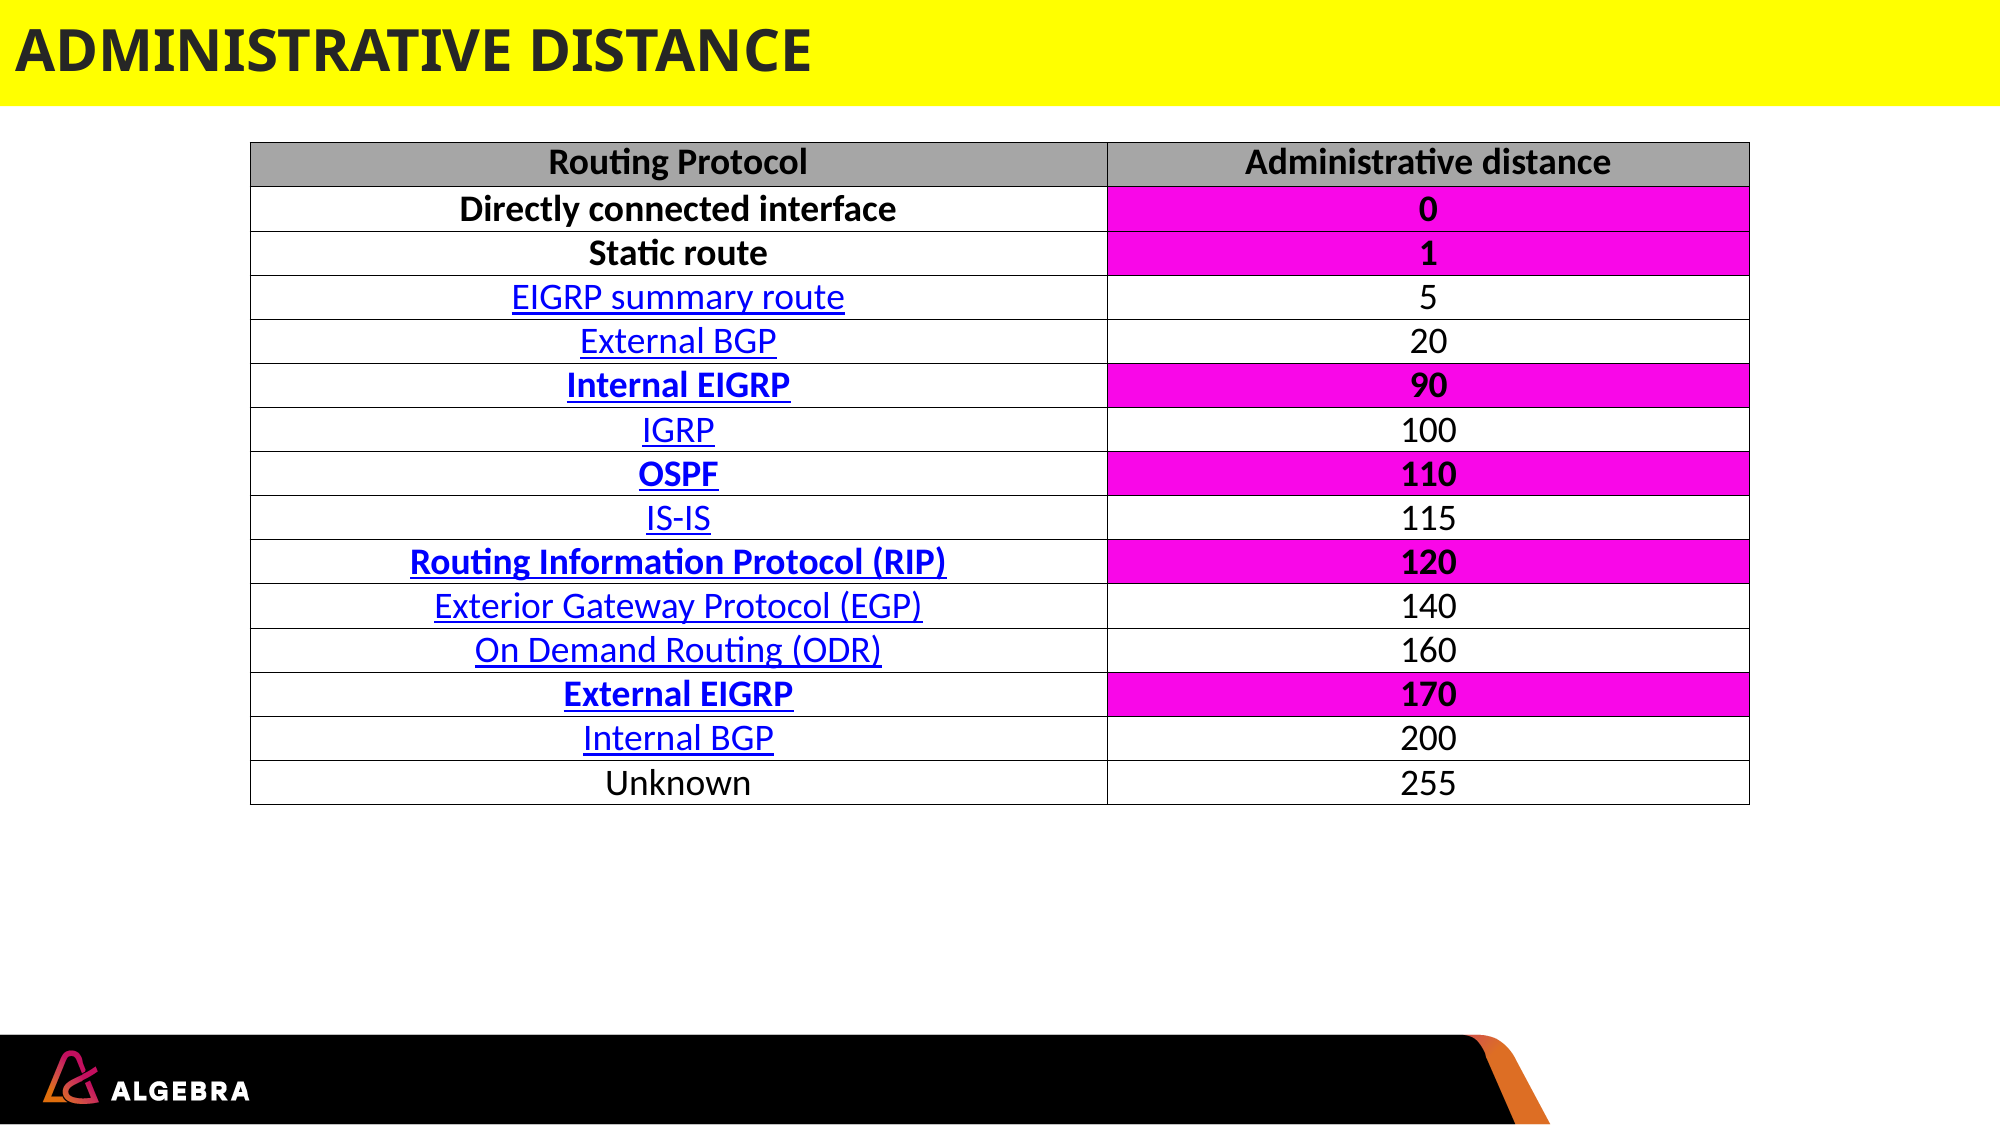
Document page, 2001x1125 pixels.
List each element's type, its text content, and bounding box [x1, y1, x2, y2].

table_cell OSPF [251, 452, 1107, 495]
table_cell 115 [1108, 496, 1749, 539]
table_cell Directly connected interface [251, 187, 1107, 231]
table_cell 120 [1108, 540, 1749, 583]
table_cell 200 [1108, 717, 1749, 760]
table_cell Internal EIGRP [251, 364, 1107, 407]
table_cell Routing Information Protocol (RIP) [251, 540, 1107, 583]
table_cell Static route [251, 232, 1107, 275]
table_cell 100 [1108, 408, 1749, 451]
table_cell 170 [1108, 673, 1749, 716]
table_cell Exterior Gateway Protocol (EGP) [251, 584, 1107, 628]
table_header Administrative distance [1108, 143, 1749, 186]
title ADMINISTRATIVE DISTANCE [0, 0, 2000, 107]
table_cell Internal BGP [251, 717, 1107, 760]
table_header Routing Protocol [251, 143, 1107, 186]
table_cell 0 [1108, 187, 1749, 231]
table_cell 5 [1108, 276, 1749, 319]
table_cell 160 [1108, 629, 1749, 672]
table_cell 140 [1108, 584, 1749, 628]
table_cell 255 [1108, 761, 1749, 804]
table_cell Unknown [251, 761, 1107, 804]
table_cell On Demand Routing (ODR) [251, 629, 1107, 672]
table_cell 20 [1108, 320, 1749, 363]
table_cell IGRP [251, 408, 1107, 451]
table_cell EIGRP summary route [251, 276, 1107, 319]
table_cell 1 [1108, 232, 1749, 275]
table_cell 90 [1108, 364, 1749, 407]
table_cell External BGP [251, 320, 1107, 363]
picture [0, 1034, 1733, 1125]
table_cell IS-IS [251, 496, 1107, 539]
table_cell External EIGRP [251, 673, 1107, 716]
table_cell 110 [1108, 452, 1749, 495]
